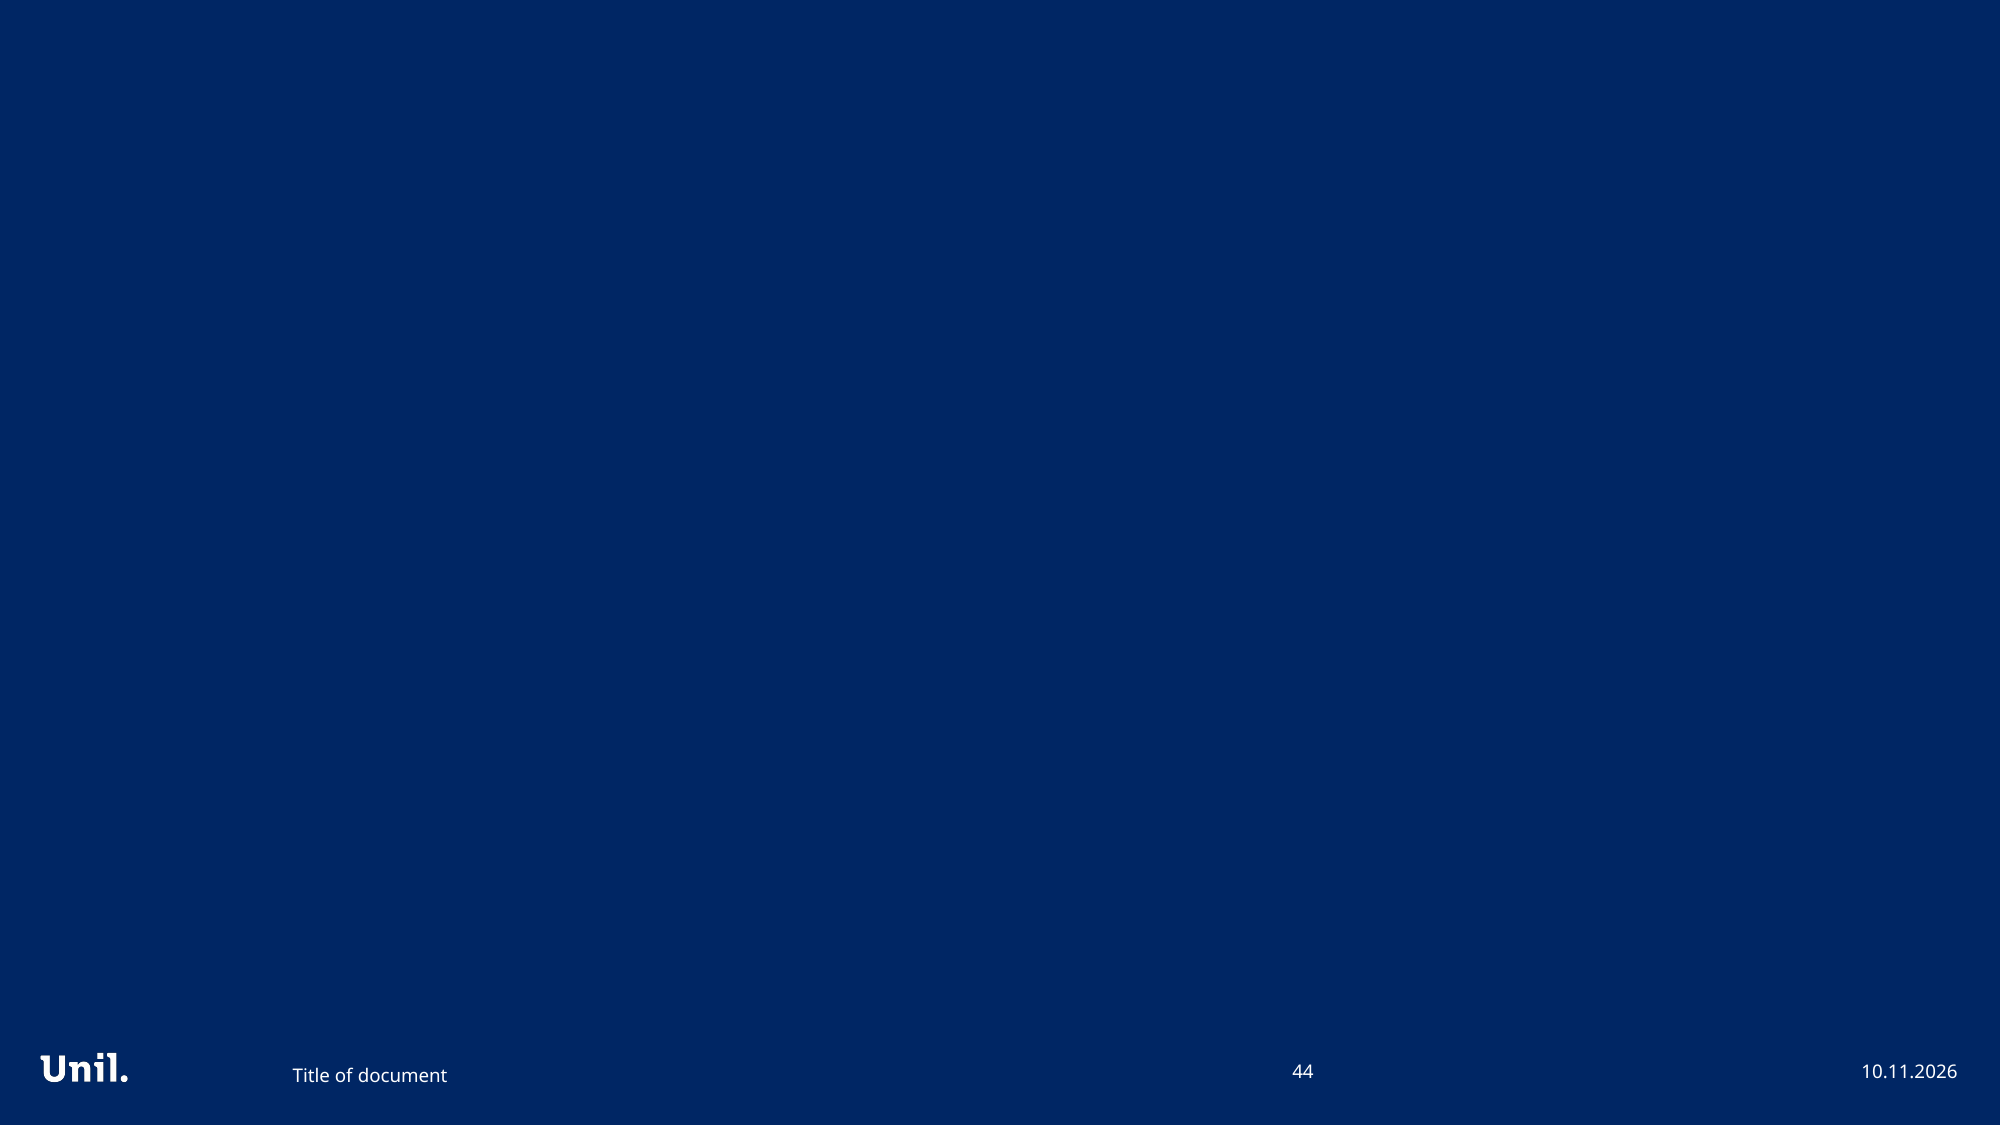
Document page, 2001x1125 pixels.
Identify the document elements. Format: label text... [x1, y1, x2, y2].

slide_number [1789, 1026, 1958, 1086]
picture [27, 1042, 141, 1095]
footer Title of document [292, 1011, 1048, 1087]
slide_number 44 [1250, 1037, 1355, 1086]
